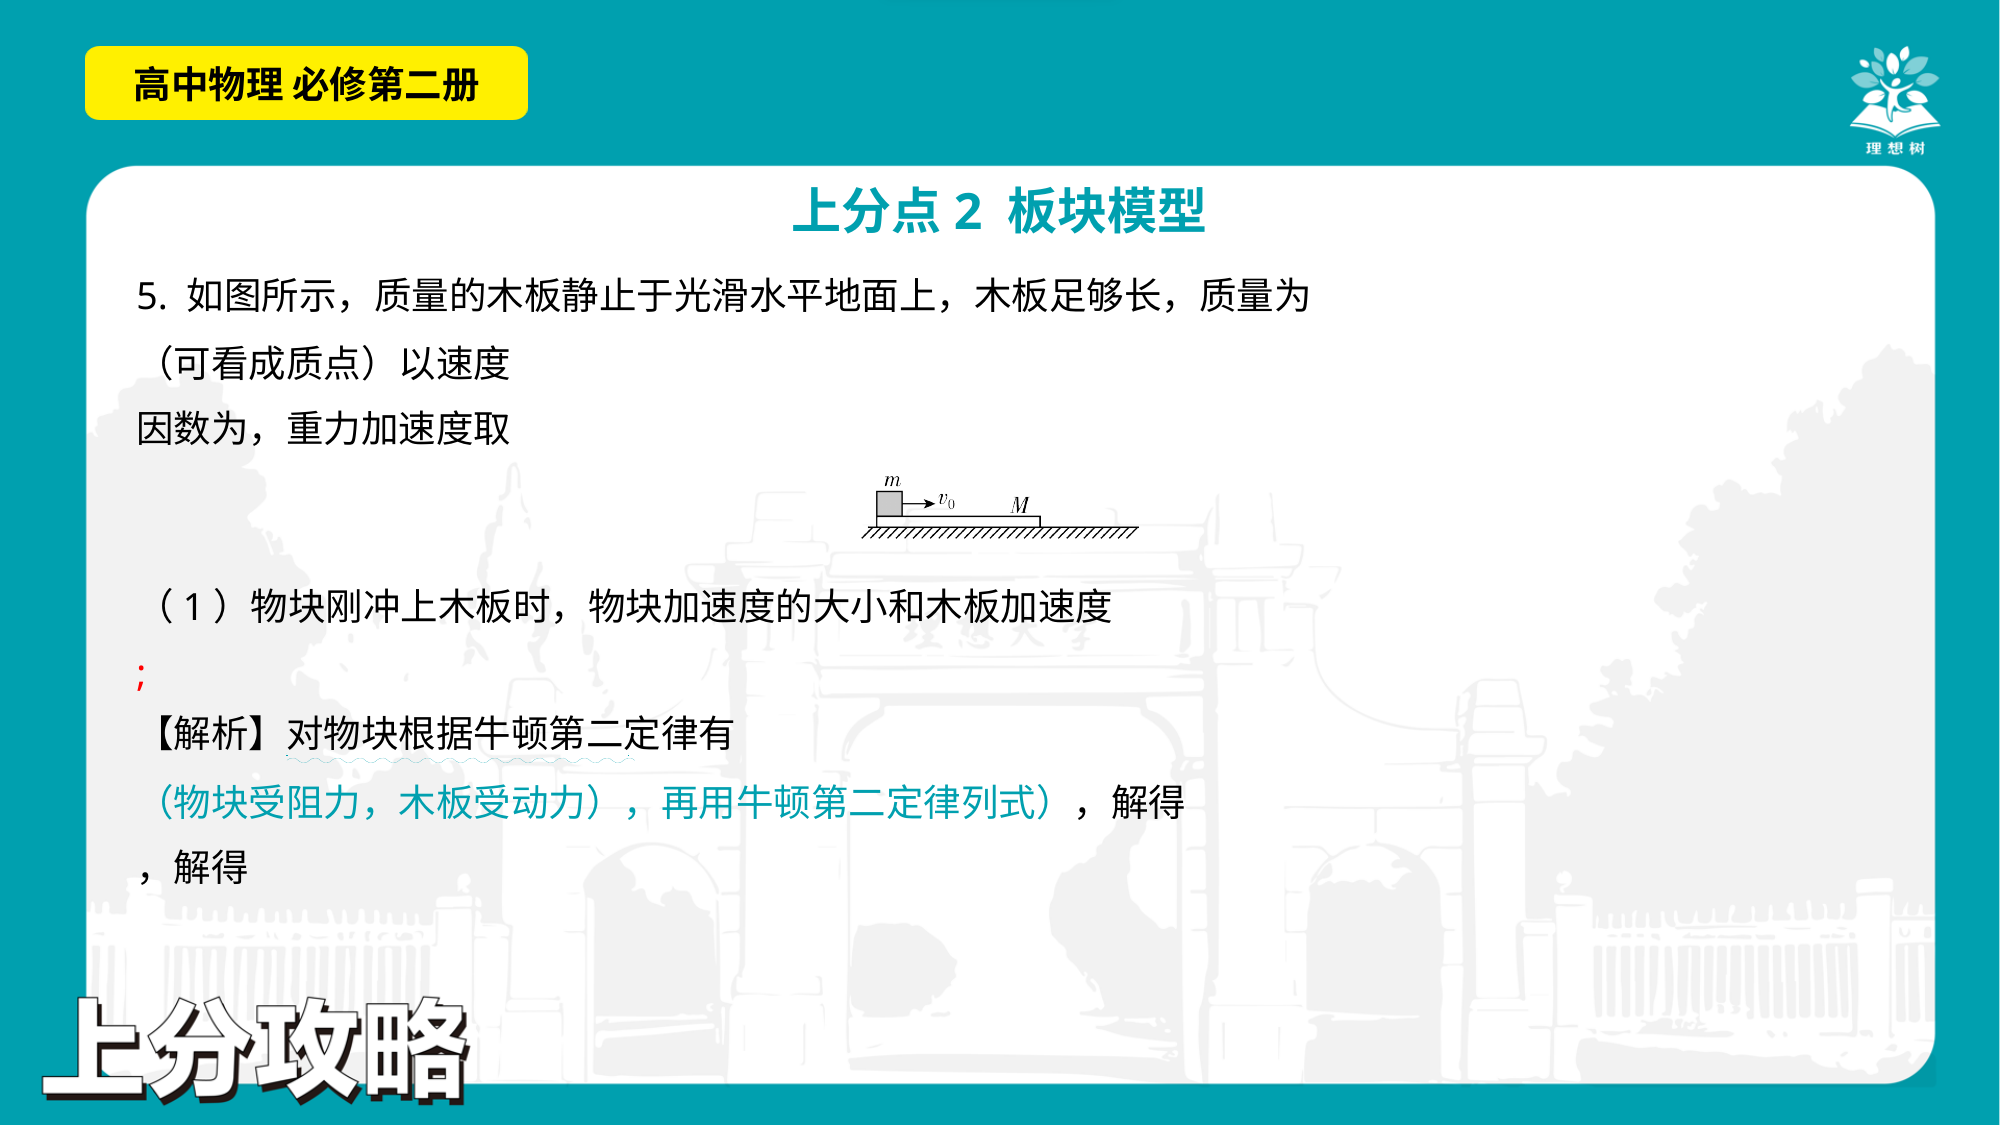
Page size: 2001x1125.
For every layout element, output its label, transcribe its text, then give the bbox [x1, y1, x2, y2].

text_box . . [285, 686, 932, 756]
picture [0, 0, 2000, 1125]
